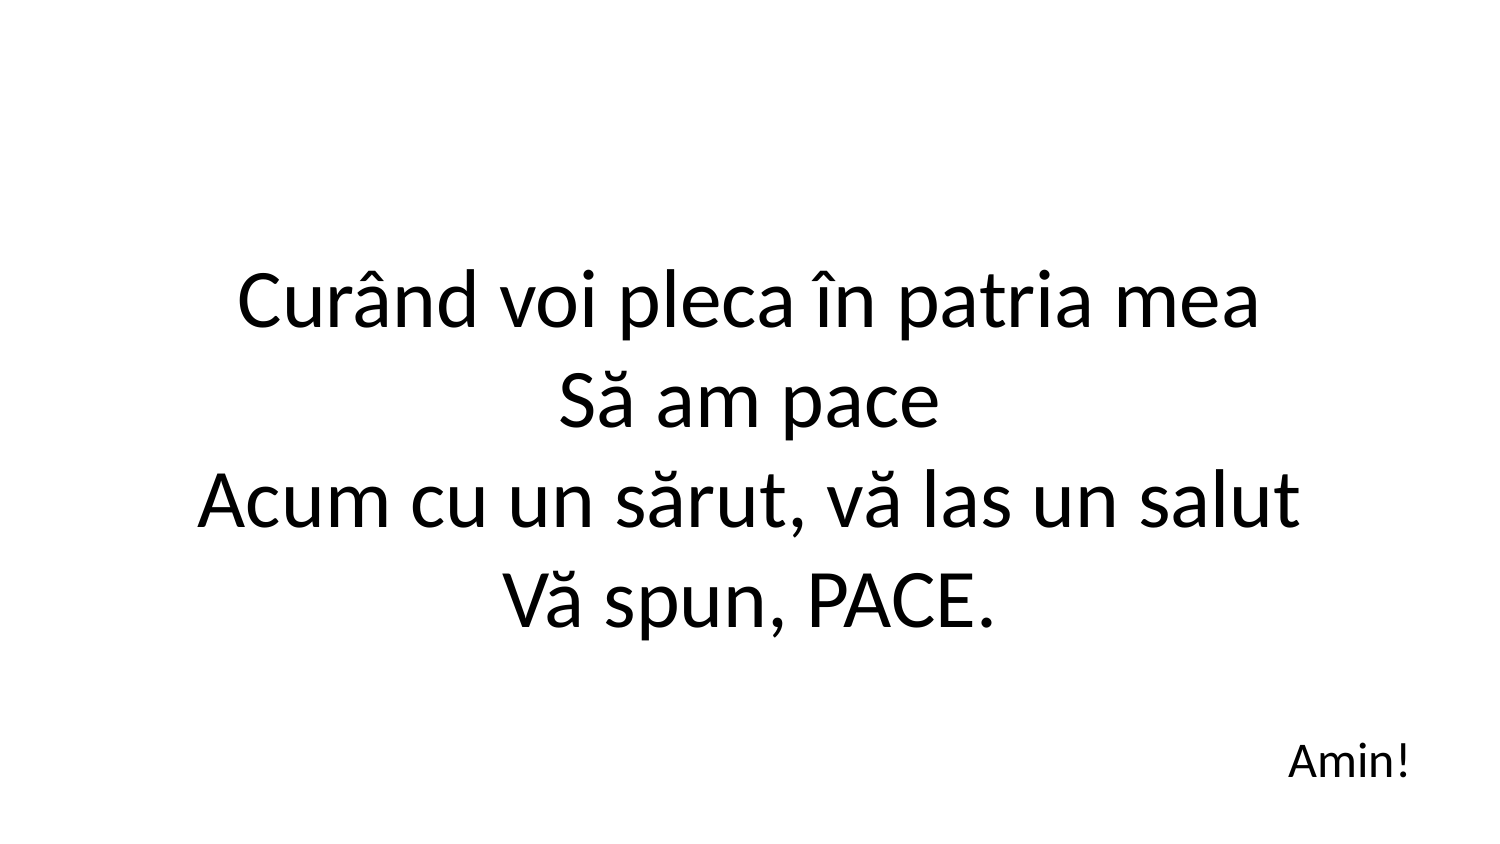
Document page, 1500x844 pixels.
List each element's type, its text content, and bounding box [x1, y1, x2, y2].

text_box Amin! [1273, 674, 1427, 795]
text_box Curând voi pleca în patria mea Să am pace Acum cu un sărut, vă las un salut Vă spun, PACE. [182, 192, 1317, 652]
